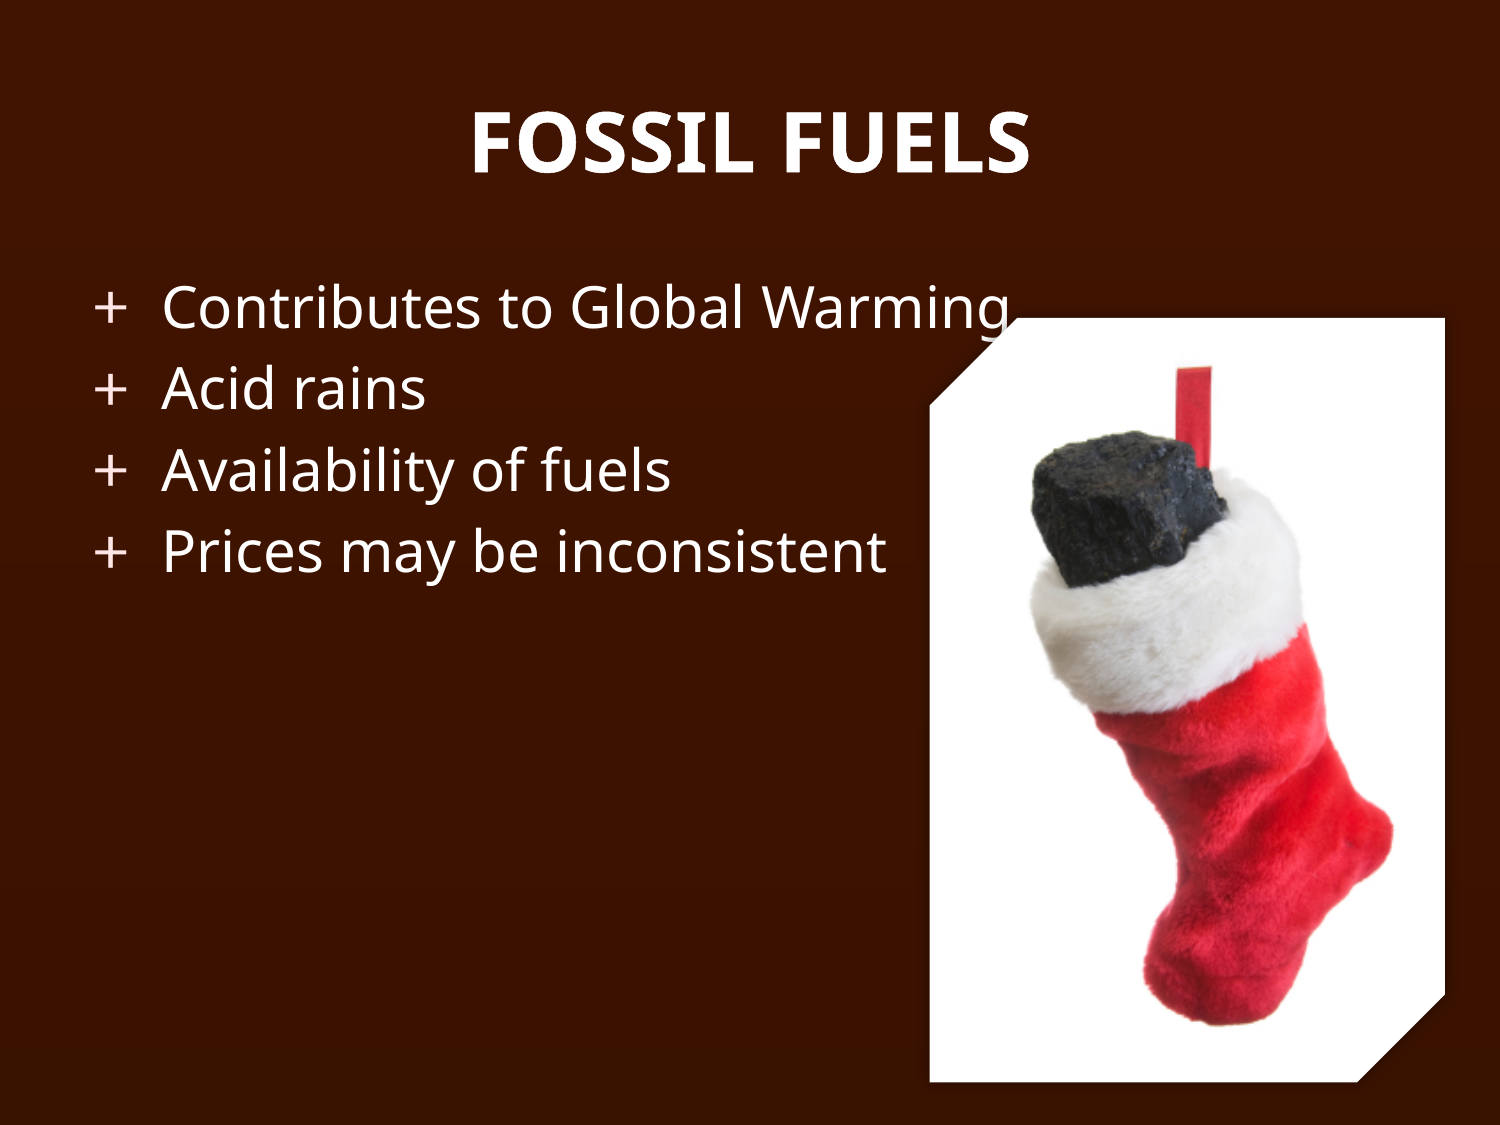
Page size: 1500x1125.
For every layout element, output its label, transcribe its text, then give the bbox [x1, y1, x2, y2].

list Contributes to Global Warming Acid rains Availability of fuels Prices may be inconsistent [75, 262, 1425, 1038]
title Fossil Fuels [75, 45, 1425, 233]
picture [936, 324, 1438, 1076]
